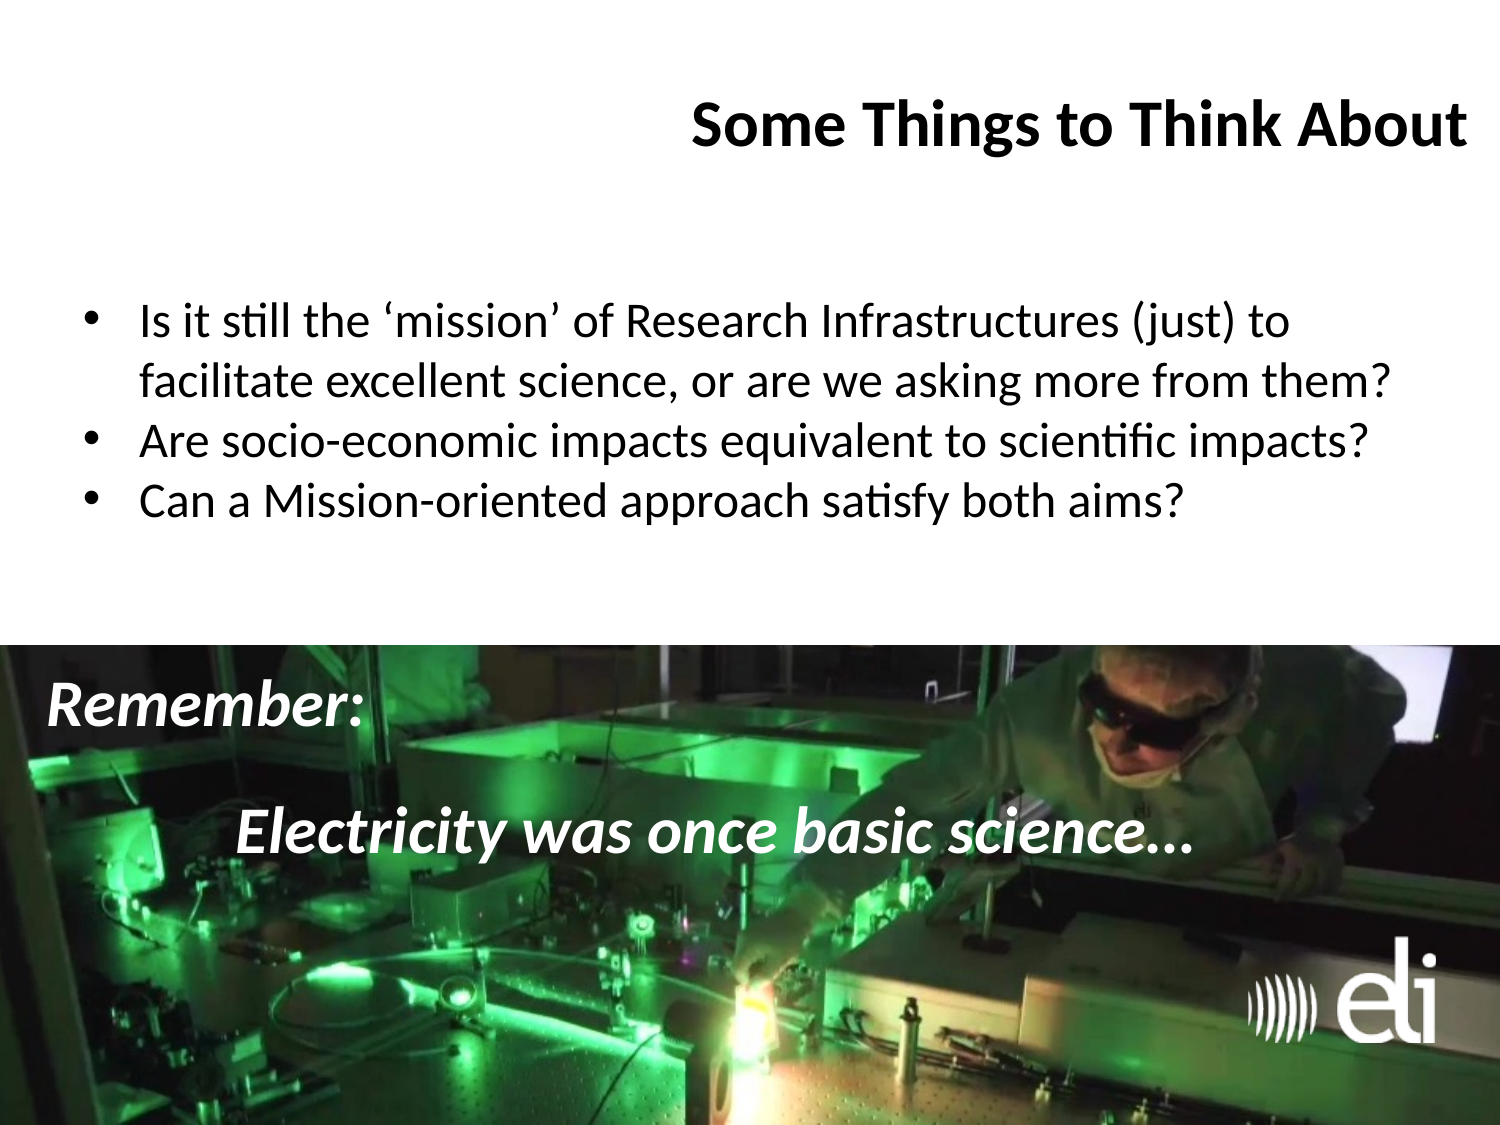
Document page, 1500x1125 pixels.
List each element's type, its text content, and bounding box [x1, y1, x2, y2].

picture [0, 645, 1500, 1125]
text_box Is it still the ‘mission’ of Research Infrastructures (just) to facilitate excellent science, or are we asking more from them? Are socio-economic impacts equivalent to scientific impacts? Can a Mission-oriented approach satisfy both aims? [68, 280, 1418, 535]
title Some Things to Think About [190, 15, 1485, 234]
